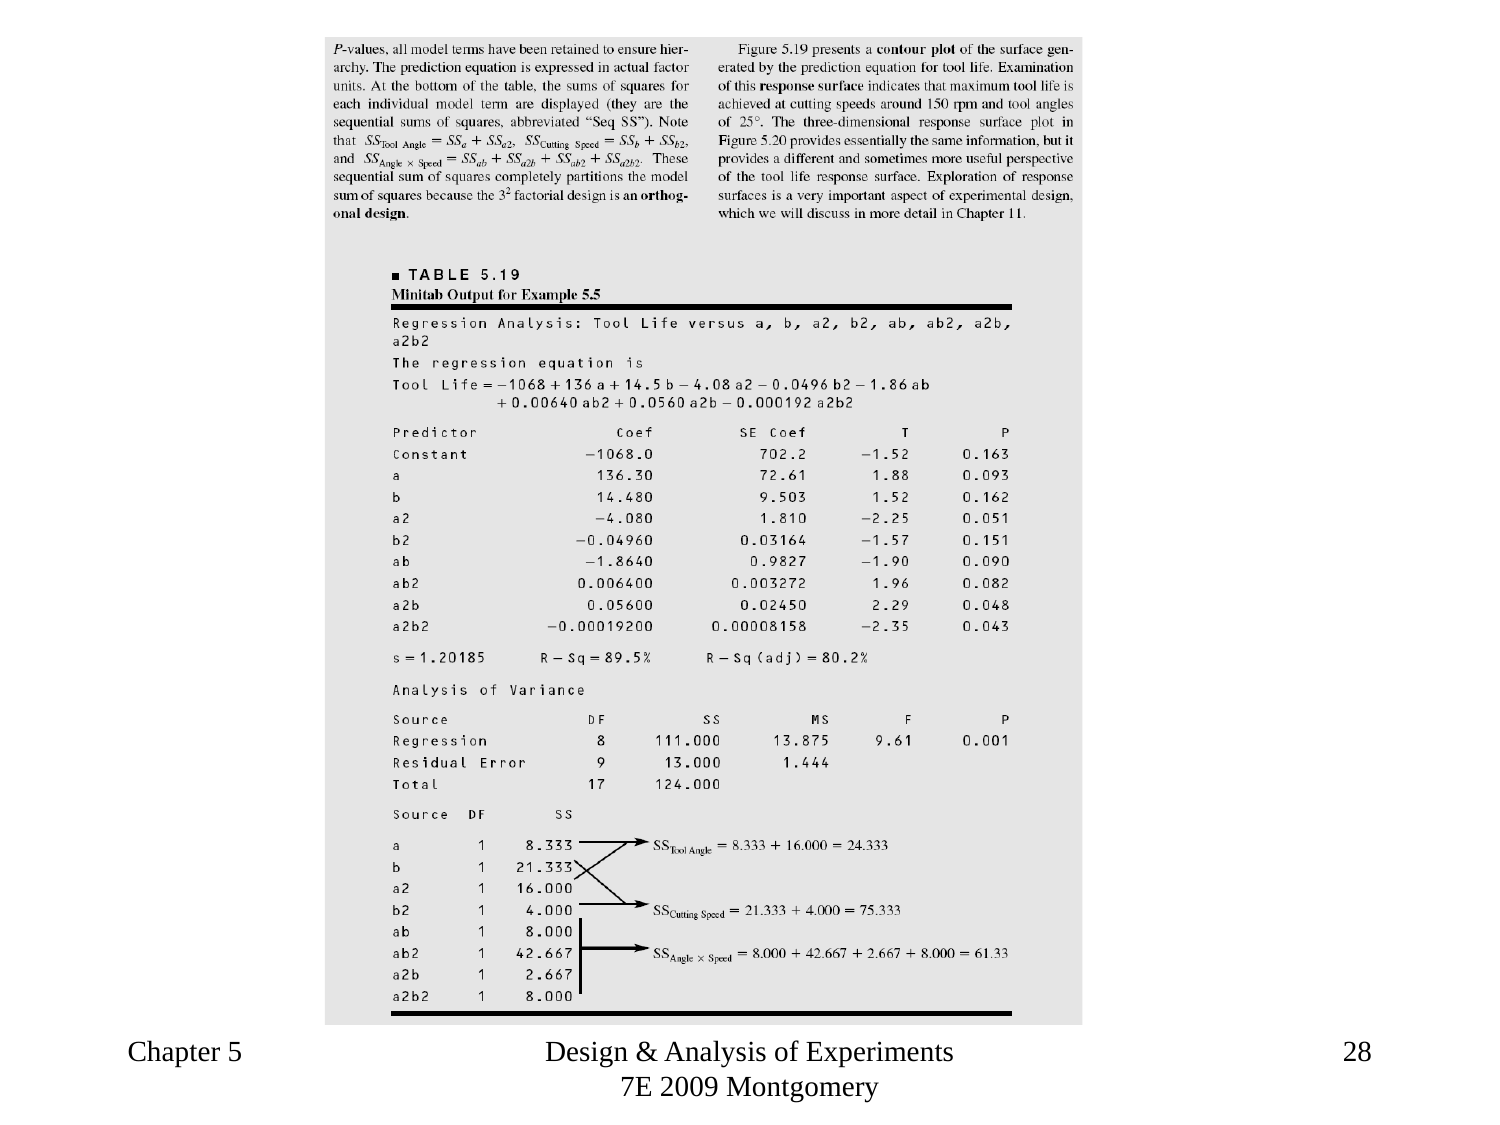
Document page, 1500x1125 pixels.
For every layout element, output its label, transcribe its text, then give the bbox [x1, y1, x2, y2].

slide_number Chapter 5 [112, 1024, 426, 1101]
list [324, 37, 1083, 1026]
footer Design & Analysis of Experiments 7E 2009 Montgomery [512, 1035, 988, 1101]
slide_number 28 [1074, 1024, 1388, 1101]
